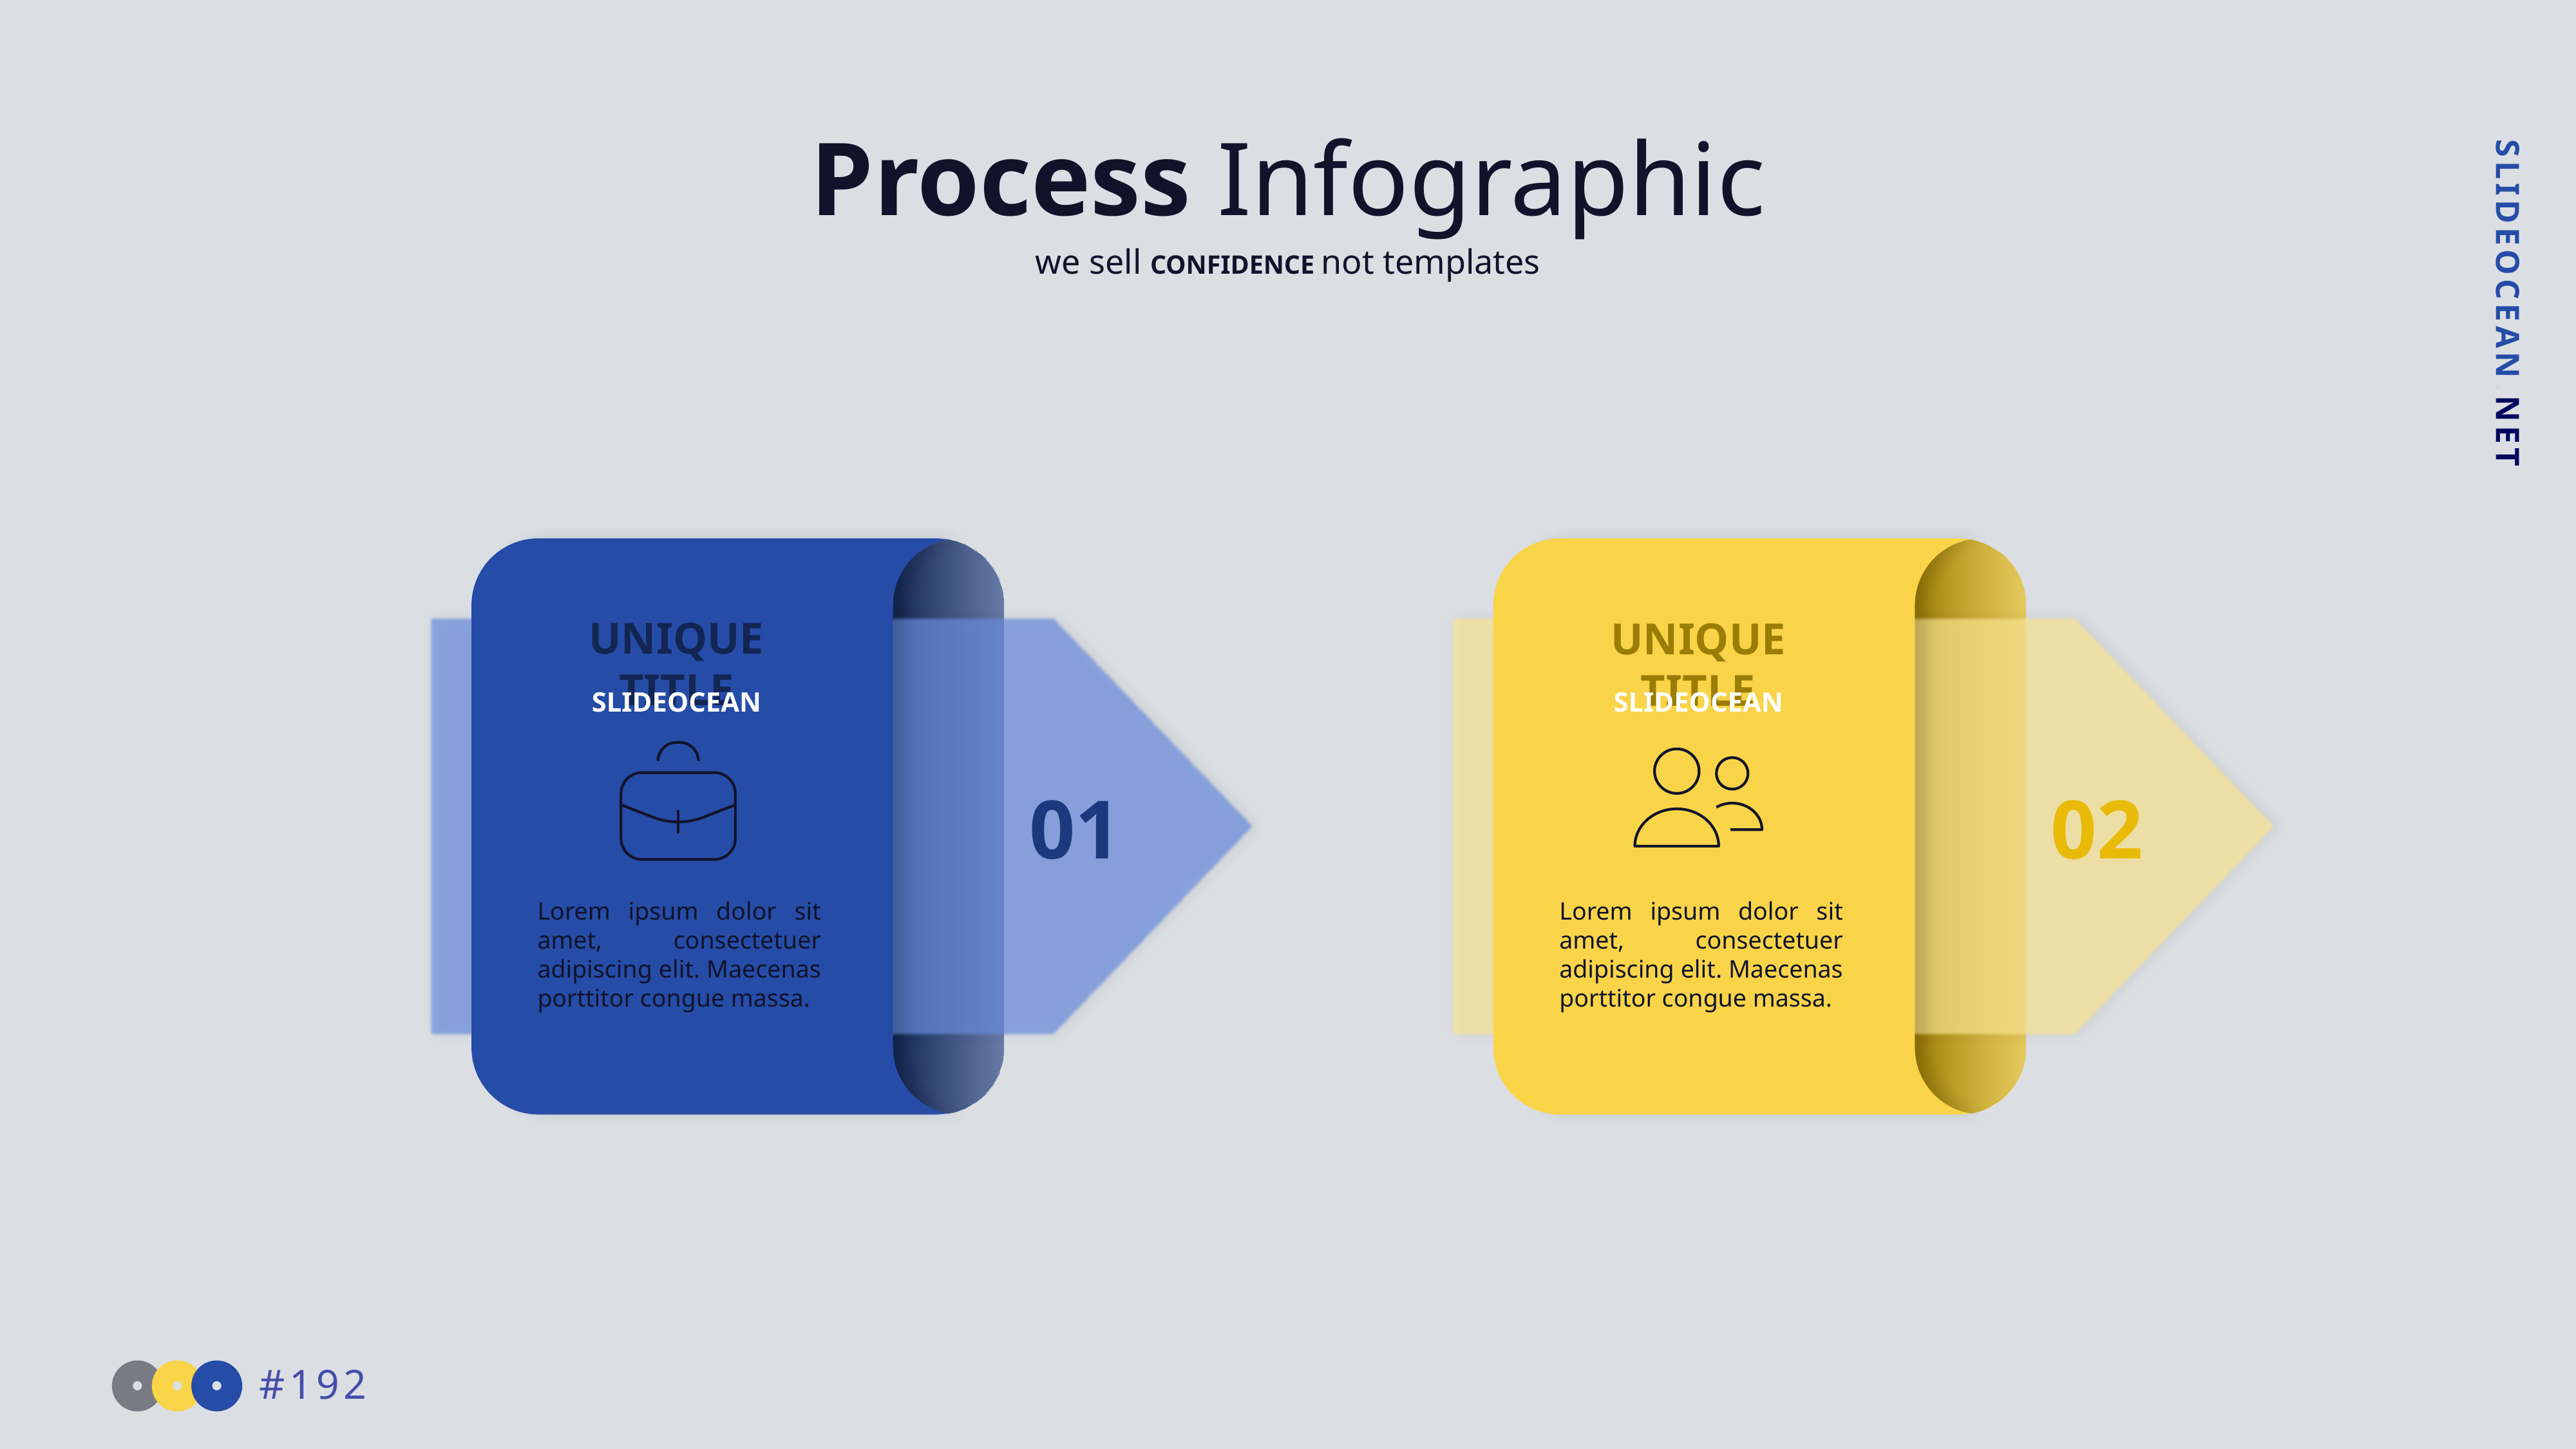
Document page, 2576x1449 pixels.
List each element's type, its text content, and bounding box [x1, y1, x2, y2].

text_box [1001, 588, 1005, 593]
text_box Process Infographic [800, 110, 1775, 241]
text_box [913, 618, 1251, 1036]
text_box [1985, 1106, 1990, 1111]
text_box [2019, 1072, 2023, 1077]
text_box [913, 1040, 1005, 1112]
text_box #192 [259, 1359, 402, 1408]
text_box [1995, 548, 2001, 553]
text_box [913, 540, 1005, 612]
text_box [997, 576, 1001, 582]
text_box [432, 620, 470, 1034]
text_box [983, 1092, 989, 1097]
text_box [658, 742, 699, 761]
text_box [1546, 631, 1850, 723]
text_box [1716, 803, 1763, 830]
text_box [963, 542, 968, 546]
text_box Lorem ipsum dolor sit amet, consectetuer adipiscing elit. Maecenas porttitor congue massa. [1549, 891, 1853, 1017]
text_box [990, 1082, 996, 1088]
text_box [963, 1106, 968, 1111]
text_box Lorem ipsum dolor sit amet, consectetuer adipiscing elit. Maecenas porttitor congue massa. [527, 891, 831, 1017]
text_box [2005, 556, 2010, 561]
text_box [621, 772, 735, 860]
text_box [1716, 757, 1748, 790]
text_box [2023, 588, 2027, 593]
text_box [990, 565, 996, 571]
text_box [470, 537, 952, 1116]
text_box 02 [2028, 773, 2166, 880]
text_box [983, 556, 989, 561]
text_box [1995, 1100, 2001, 1105]
text_box [1934, 618, 2273, 1036]
text_box [2005, 1092, 2010, 1097]
text_box [997, 1072, 1001, 1077]
text_box [2012, 565, 2018, 571]
text_box [1934, 1040, 2027, 1112]
text_box [1654, 748, 1700, 793]
text_box [1454, 620, 1492, 1034]
text_box [2019, 576, 2023, 582]
text_box [973, 1100, 979, 1105]
text_box [1934, 540, 2027, 612]
text_box 01 [1006, 773, 1144, 880]
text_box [524, 631, 829, 723]
text_box [973, 548, 979, 553]
text_box [1001, 1060, 1005, 1065]
text_box [1634, 808, 1719, 846]
text_box [2023, 1060, 2027, 1065]
text_box [2012, 1082, 2018, 1088]
text_box [1985, 542, 1990, 546]
text_box [1492, 537, 1974, 1116]
text_box we sell CONFIDENCE not templates [1026, 241, 1550, 285]
